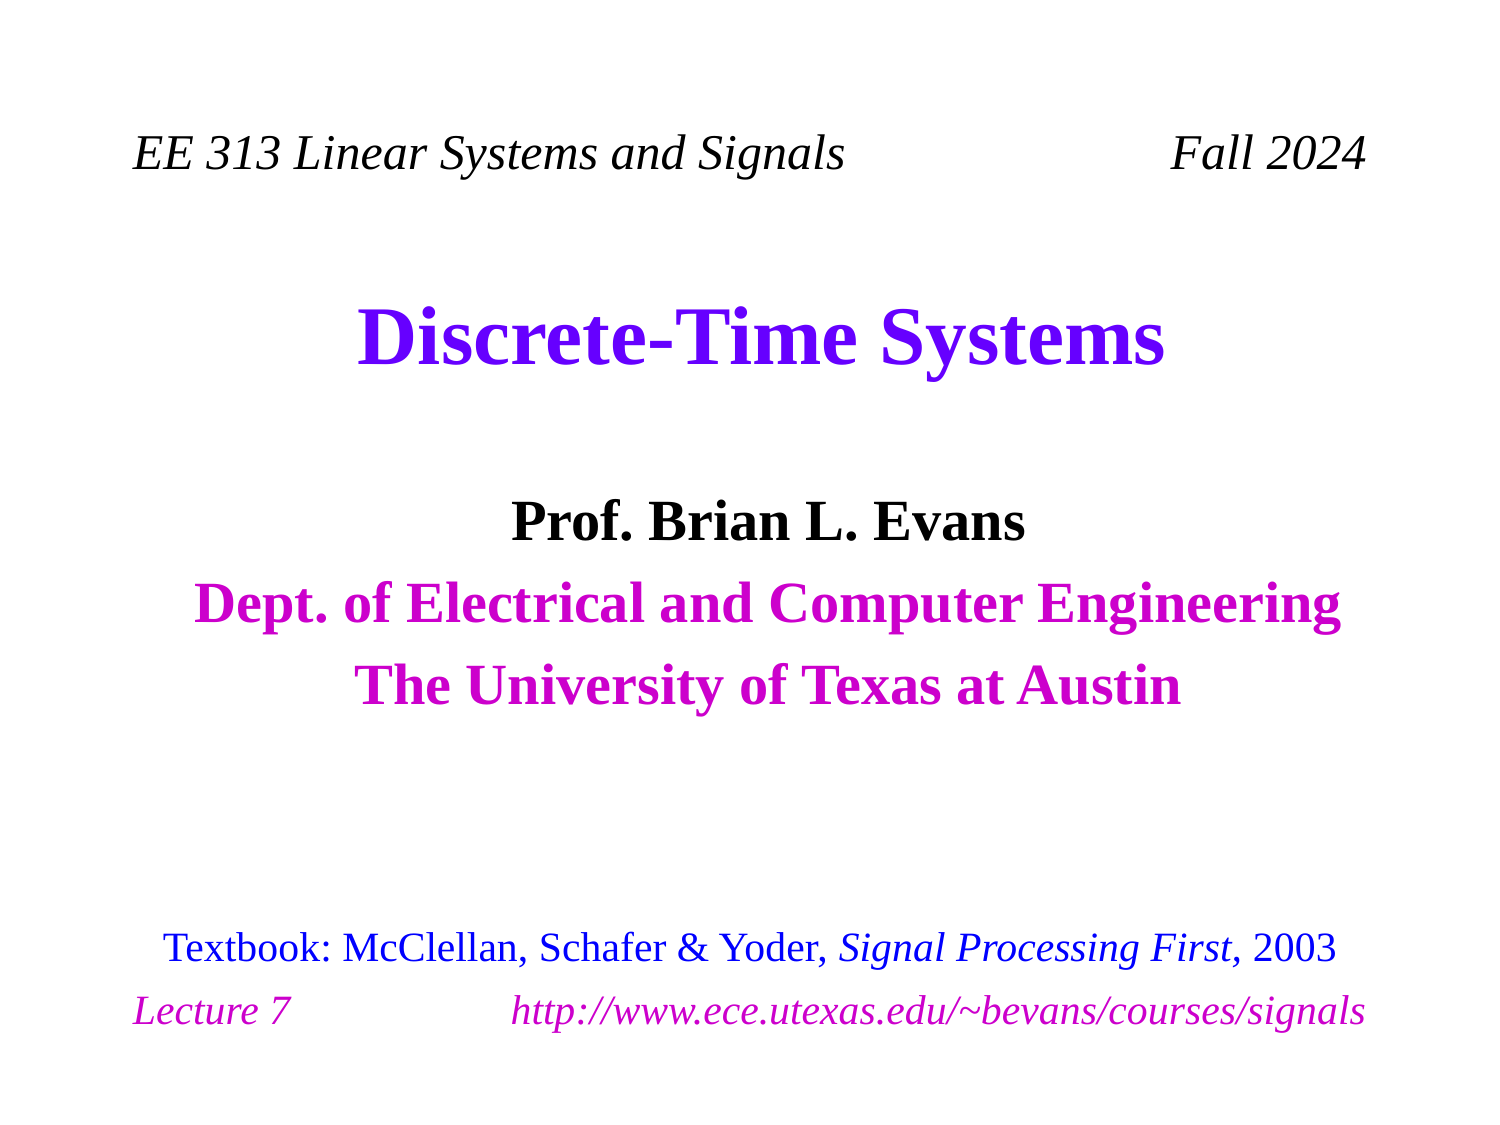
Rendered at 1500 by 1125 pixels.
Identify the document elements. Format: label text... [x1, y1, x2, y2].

text_box Textbook: McClellan, Schafer & Yoder, Signal Processing First, 2003 [0, 912, 1500, 978]
text_box EE 313 Linear Systems and Signals Fall 2024 [0, 112, 1500, 188]
subtitle Prof. Brian L. Evans Dept. of Electrical and Computer Engineering The University of Texas at Austin [137, 474, 1400, 763]
title Discrete-Time Systems [125, 237, 1400, 425]
text_box Lecture 7 http://www.ece.utexas.edu/~bevans/courses/signals [0, 978, 1500, 1040]
